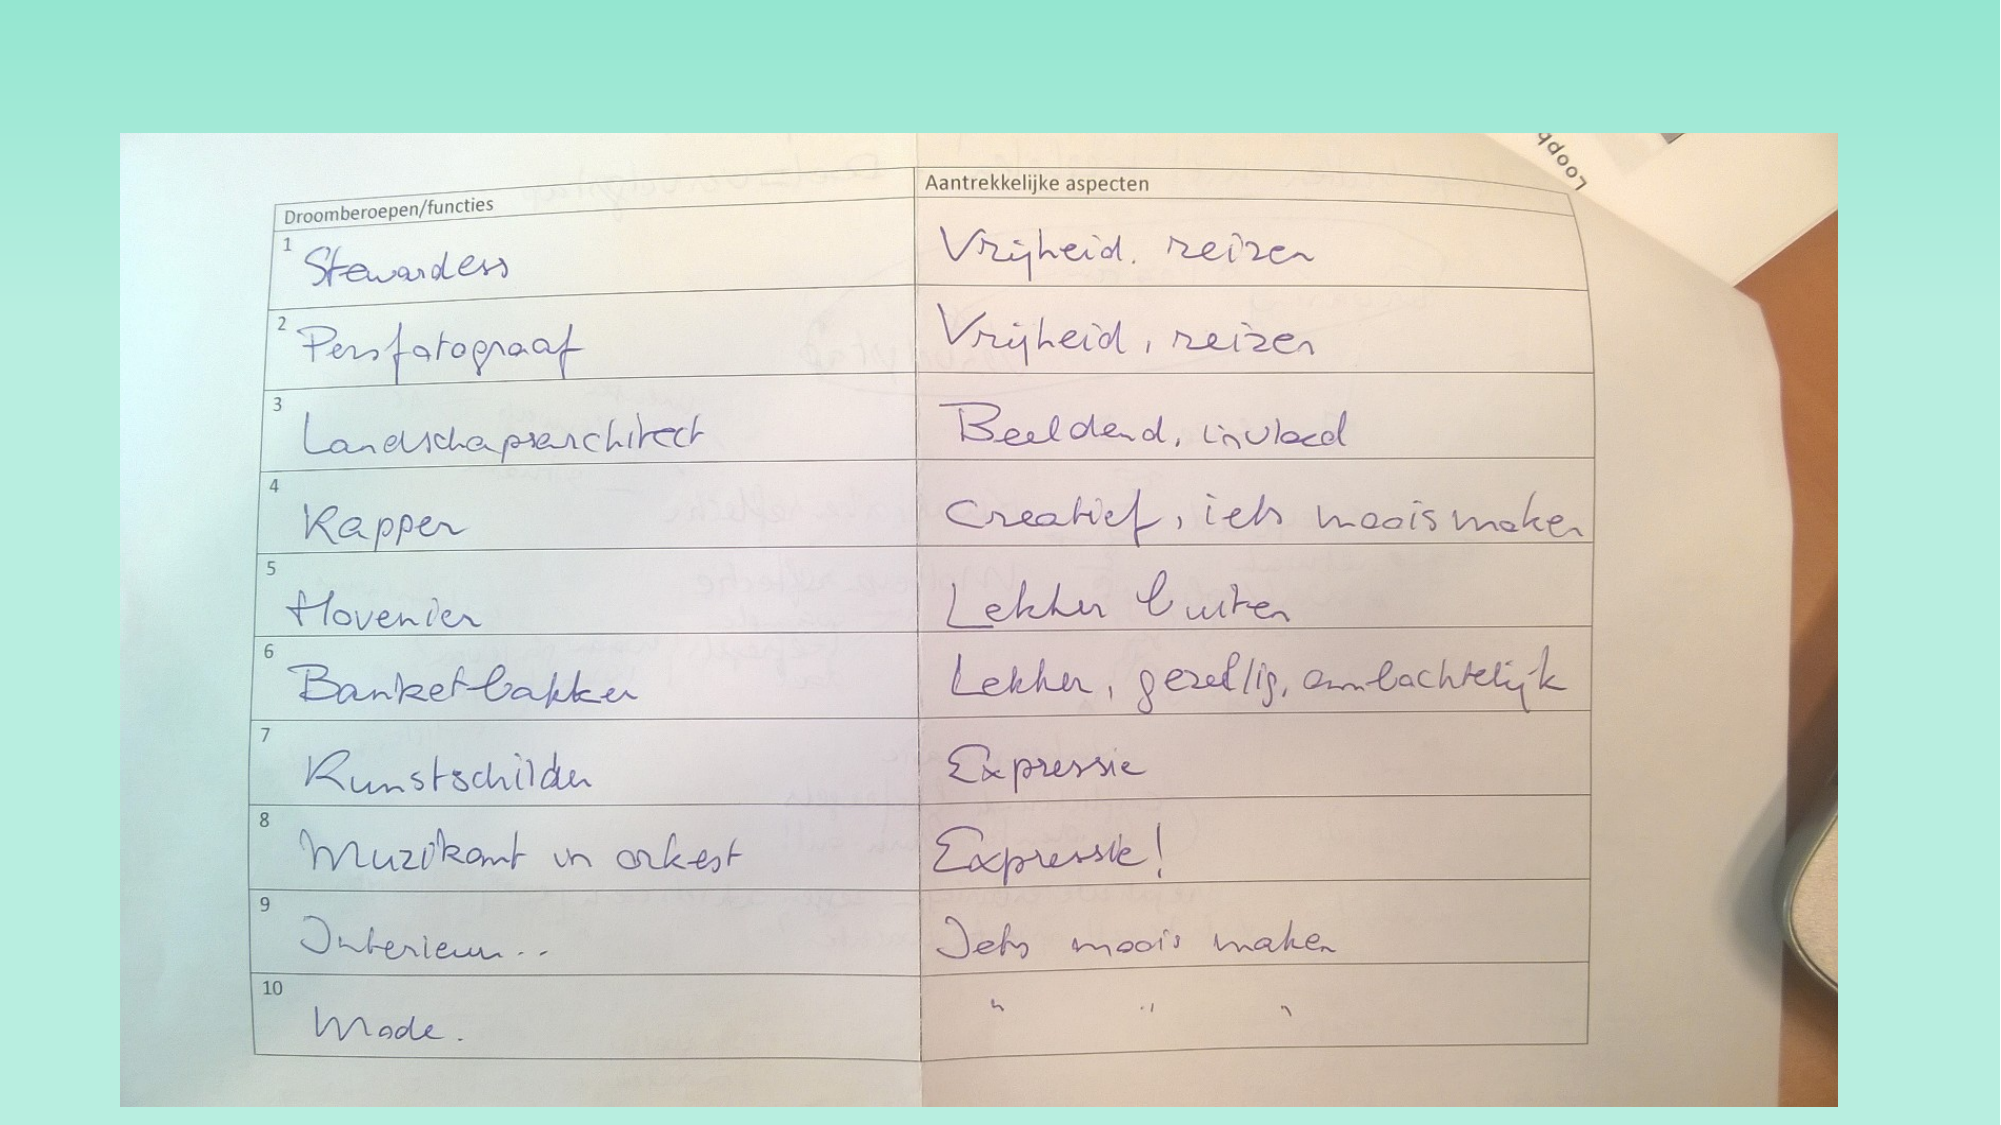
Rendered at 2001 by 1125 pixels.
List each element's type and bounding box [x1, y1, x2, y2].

list [120, 133, 1839, 1107]
